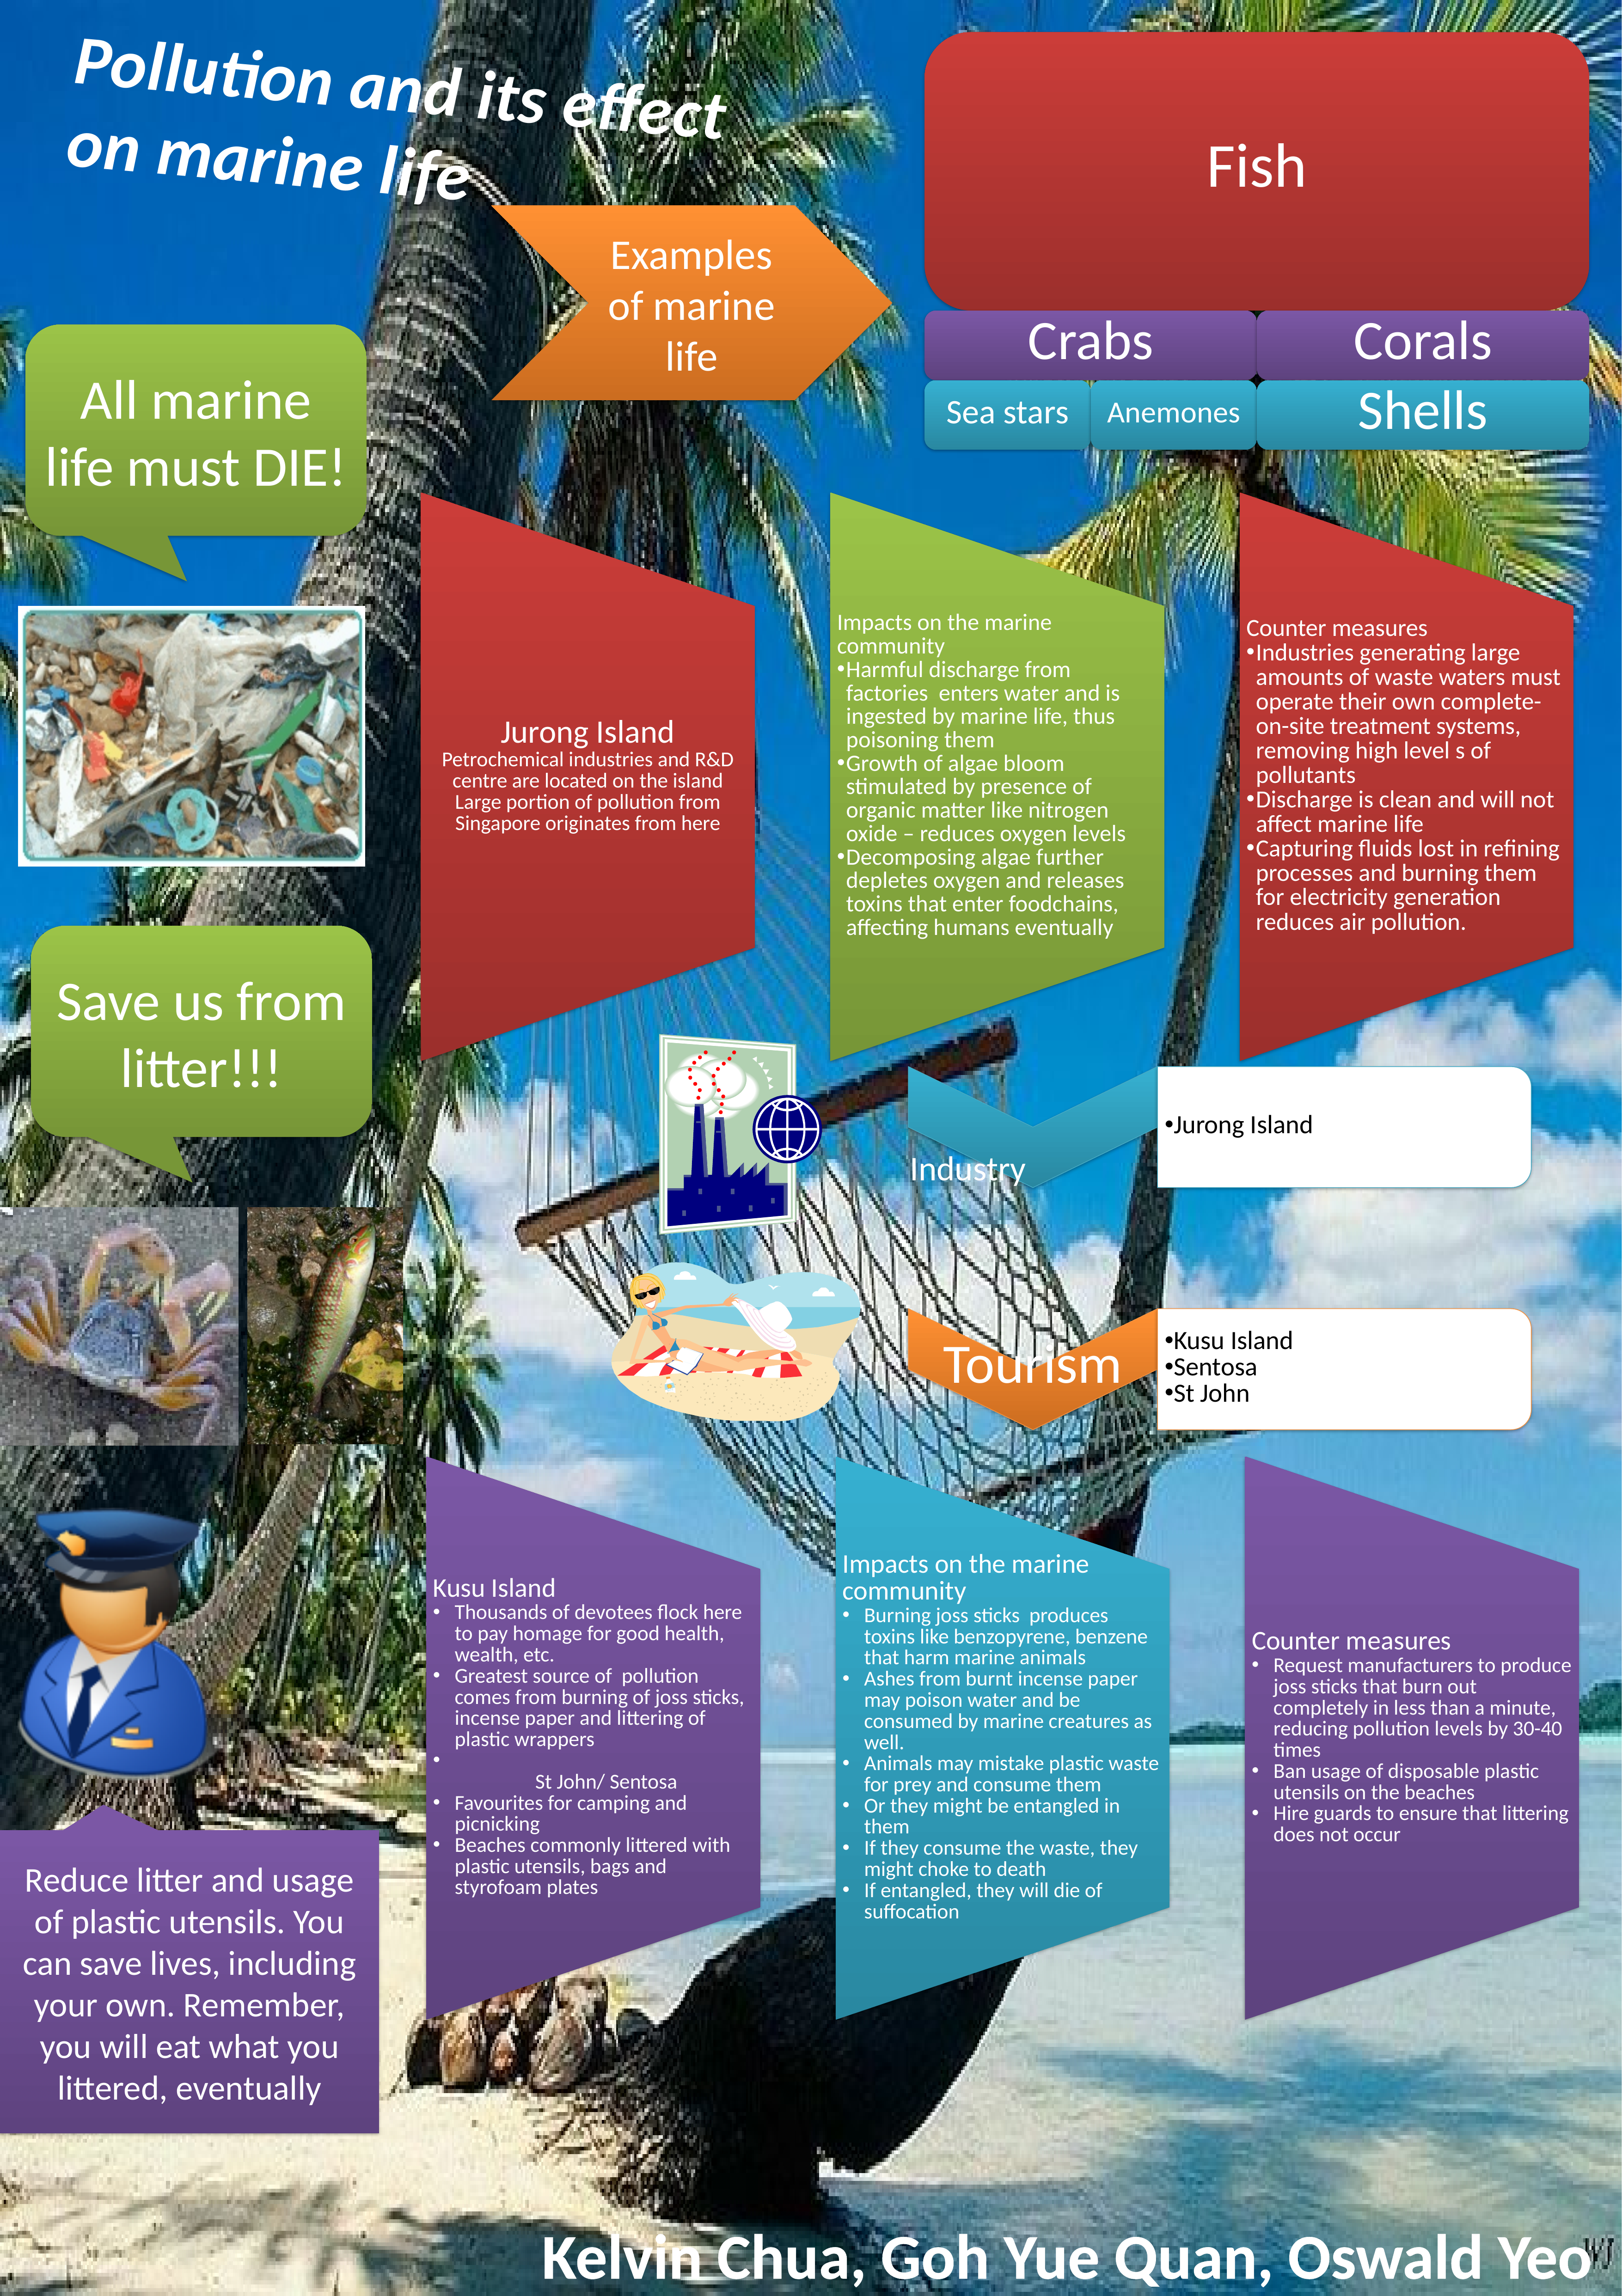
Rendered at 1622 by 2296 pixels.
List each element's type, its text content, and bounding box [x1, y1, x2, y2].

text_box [421, 492, 1574, 1062]
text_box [924, 32, 1590, 450]
text_box Industry [903, 1142, 906, 1191]
picture [0, 0, 1622, 2296]
text_box All marine life must DIE! [25, 324, 367, 581]
text_box Pollution and its effect on marine life [57, 10, 820, 222]
picture [1285, 1062, 1295, 1066]
picture [1032, 1062, 1037, 1066]
text_box Save us from litter!!! [31, 926, 372, 1183]
picture [1154, 1062, 1159, 1066]
text_box Examples of marine life [491, 205, 892, 401]
picture [1314, 1062, 1327, 1066]
text_box Kelvin Chua, Goh Yue Quan, Oswald Yeo [513, 2211, 1622, 2295]
text_box Reduce litter and usage of plastic utensils. You can save lives, including your own. Remember, you will eat what you littered, eventually [0, 1805, 379, 2134]
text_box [908, 1066, 1531, 1430]
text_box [426, 1456, 1579, 2020]
picture [1162, 1062, 1202, 1066]
